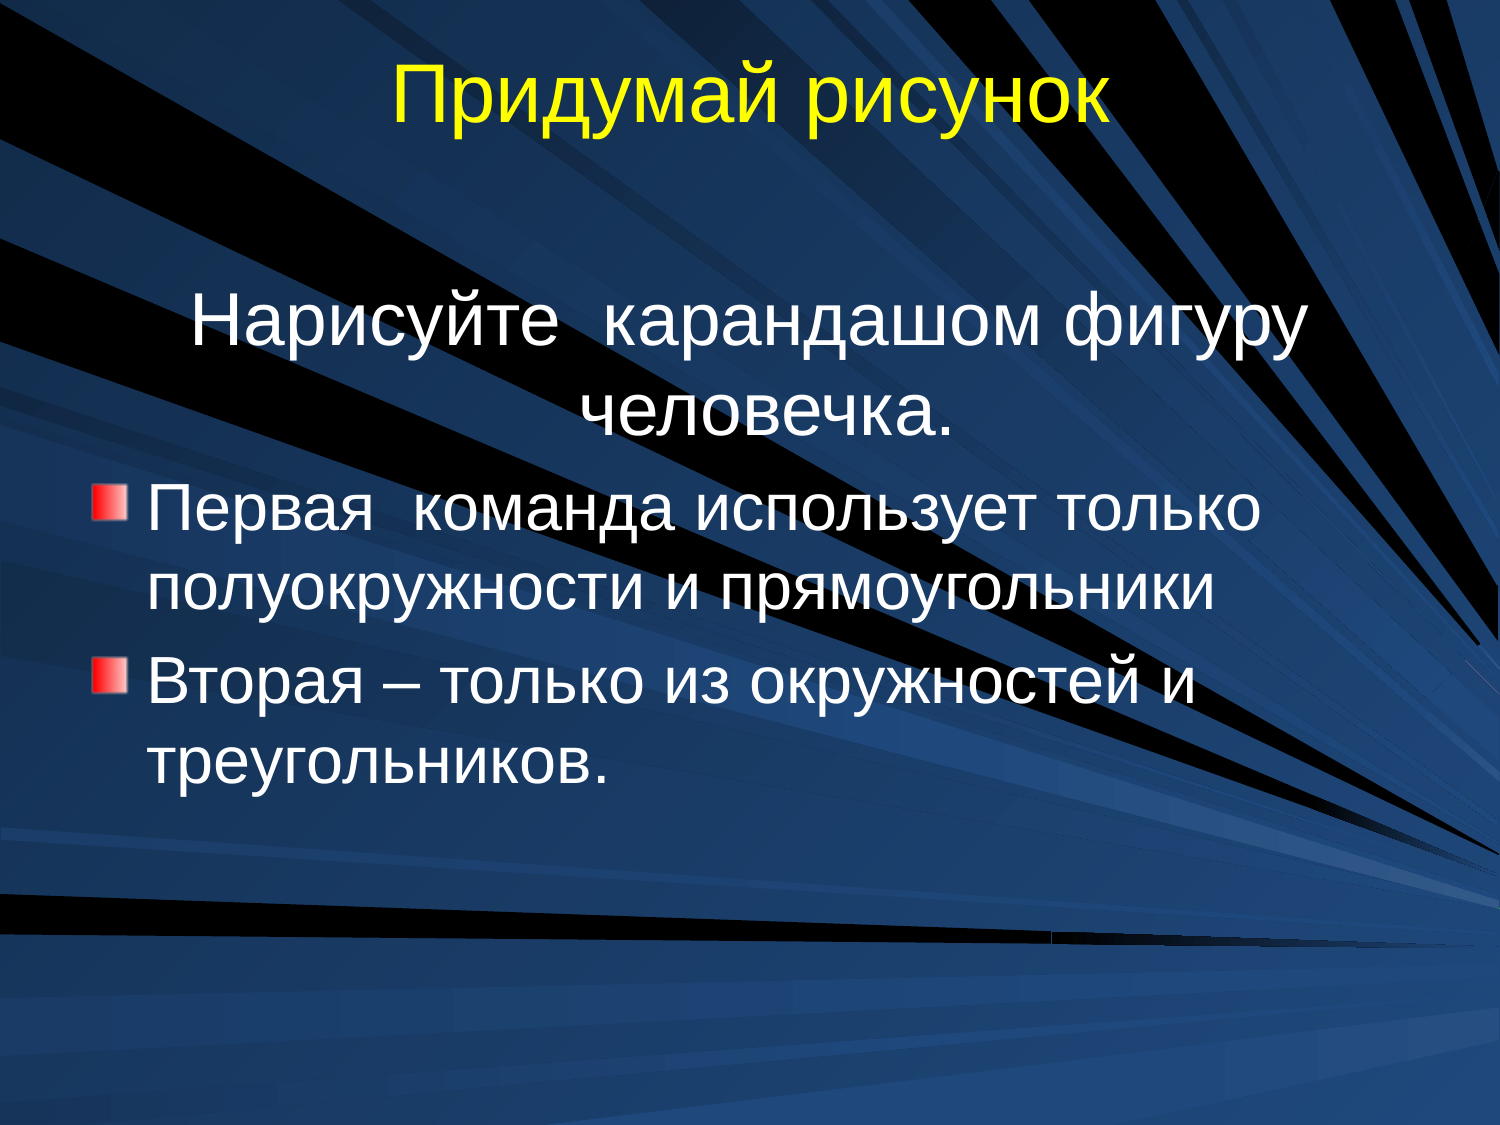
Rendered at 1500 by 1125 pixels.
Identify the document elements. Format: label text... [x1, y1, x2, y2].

picture [90, 482, 132, 525]
list Нарисуйте карандашом фигуру человечка. Первая команда использует только полуокружности и прямоугольники Вторая – только из окружностей и треугольников. [74, 262, 1426, 1006]
title Придумай рисунок [74, 45, 1426, 234]
picture [90, 655, 132, 698]
